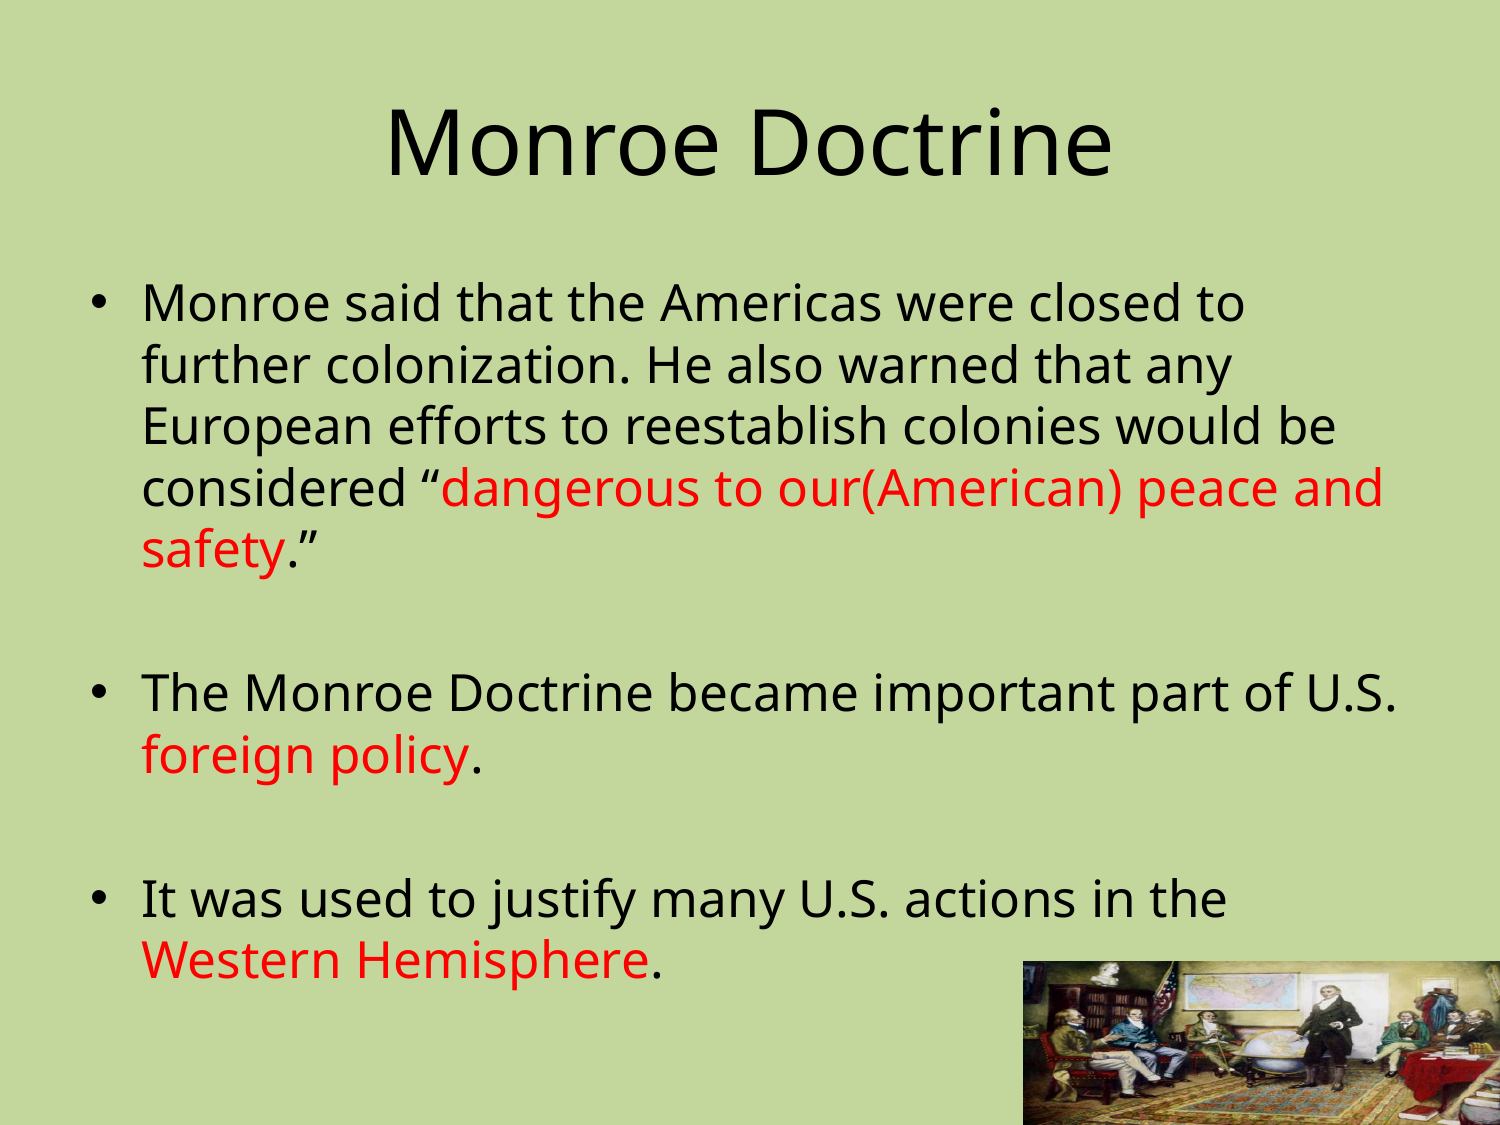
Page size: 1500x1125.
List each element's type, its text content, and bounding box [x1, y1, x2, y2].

title Monroe Doctrine [75, 45, 1425, 233]
list Monroe said that the Americas were closed to further colonization. He also warned that any European efforts to reestablish colonies would be considered “dangerous to our(American) peace and safety.” The Monroe Doctrine became important part of U.S. foreign policy. It was used to justify many U.S. actions in the Western Hemisphere. [75, 262, 1425, 1005]
picture [1023, 961, 1500, 1125]
